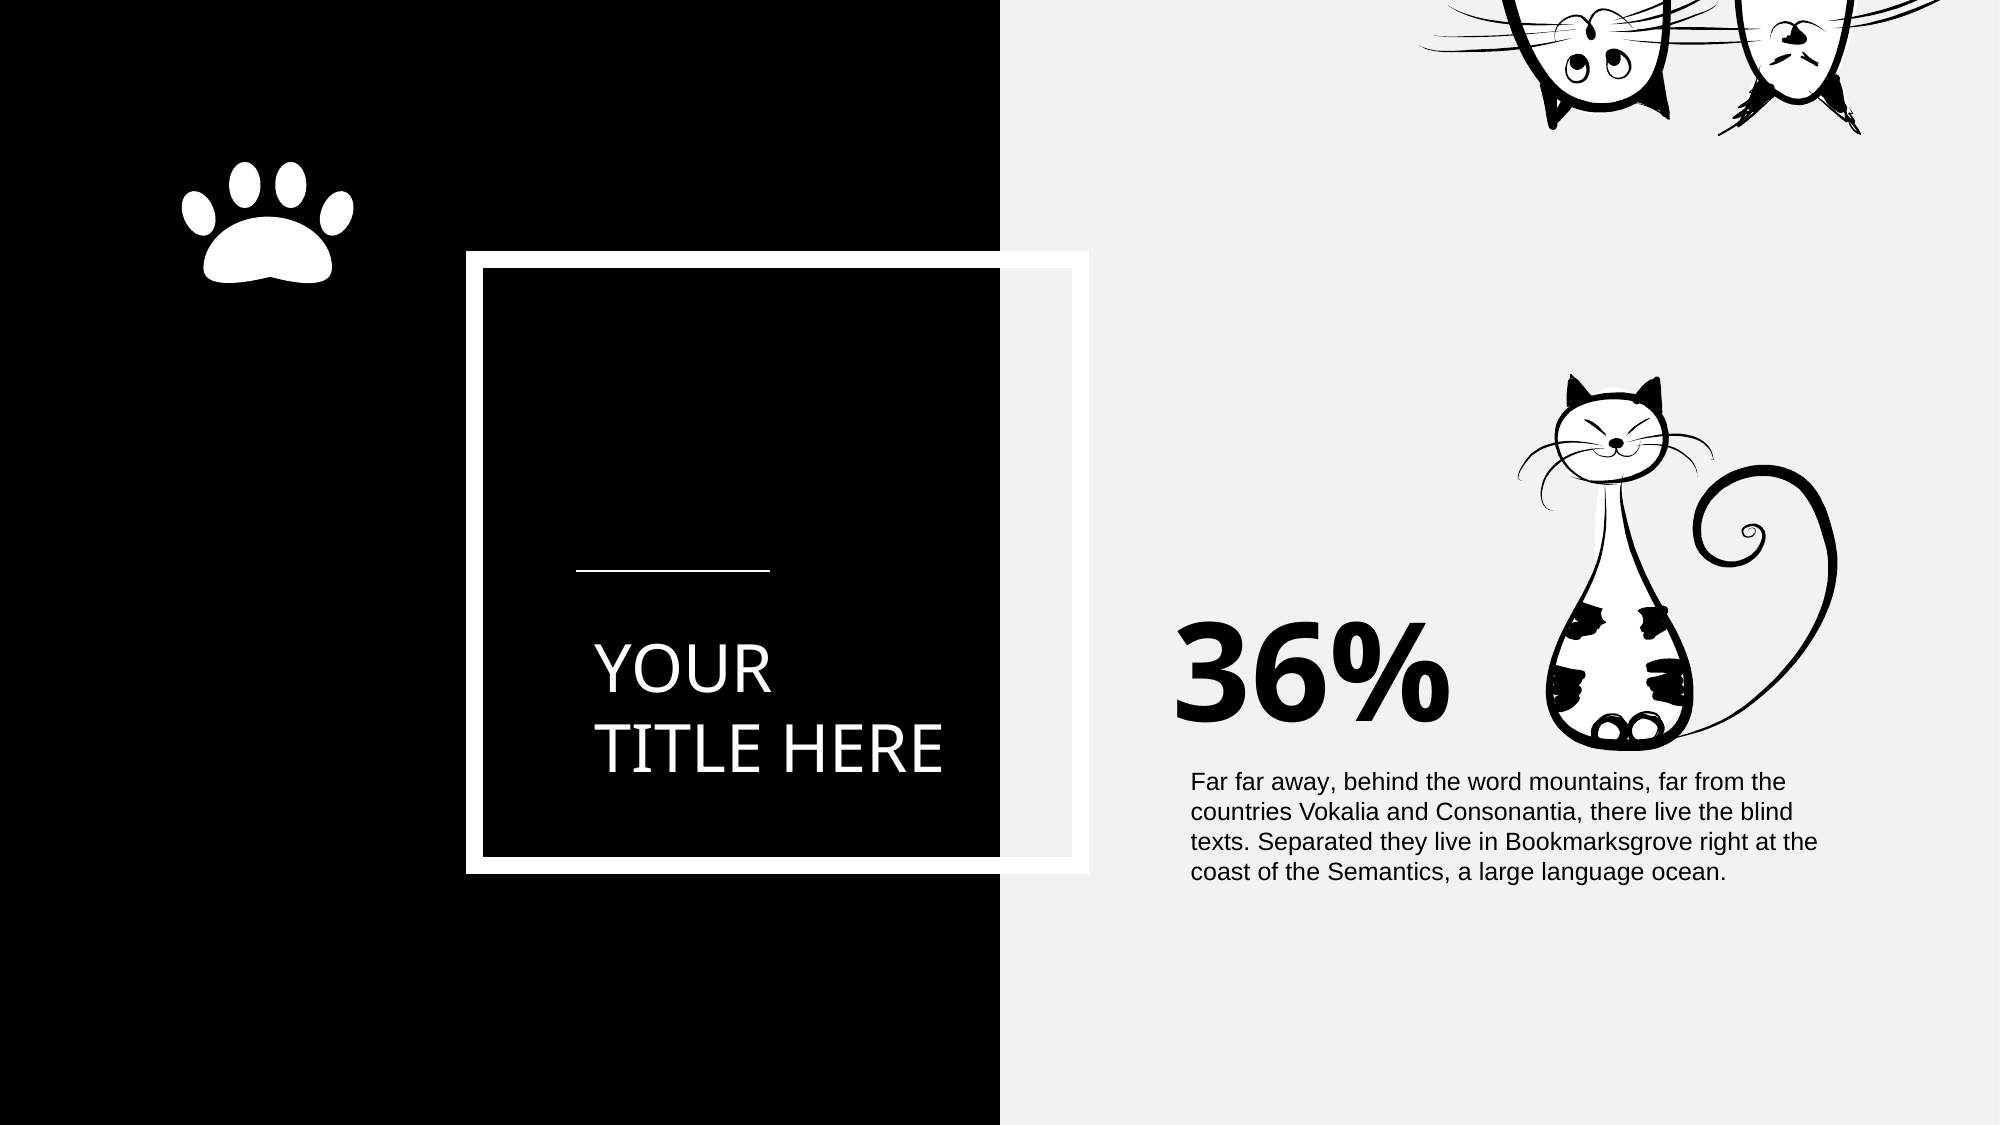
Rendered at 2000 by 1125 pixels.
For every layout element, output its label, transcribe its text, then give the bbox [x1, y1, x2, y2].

text_box YOUR TITLE HERE [579, 618, 961, 793]
text_box Far far away, behind the word mountains, far from the countries Vokalia and Consonantia, there live the blind texts. Separated they live in Bookmarksgrove right at the coast of the Semantics, a large language ocean. [1175, 758, 1866, 894]
text_box [0, 0, 1002, 1125]
text_box 36% [1157, 576, 1469, 757]
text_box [179, 161, 357, 284]
text_box [472, 257, 1083, 868]
picture [1365, 0, 1957, 136]
picture [1517, 374, 1838, 751]
